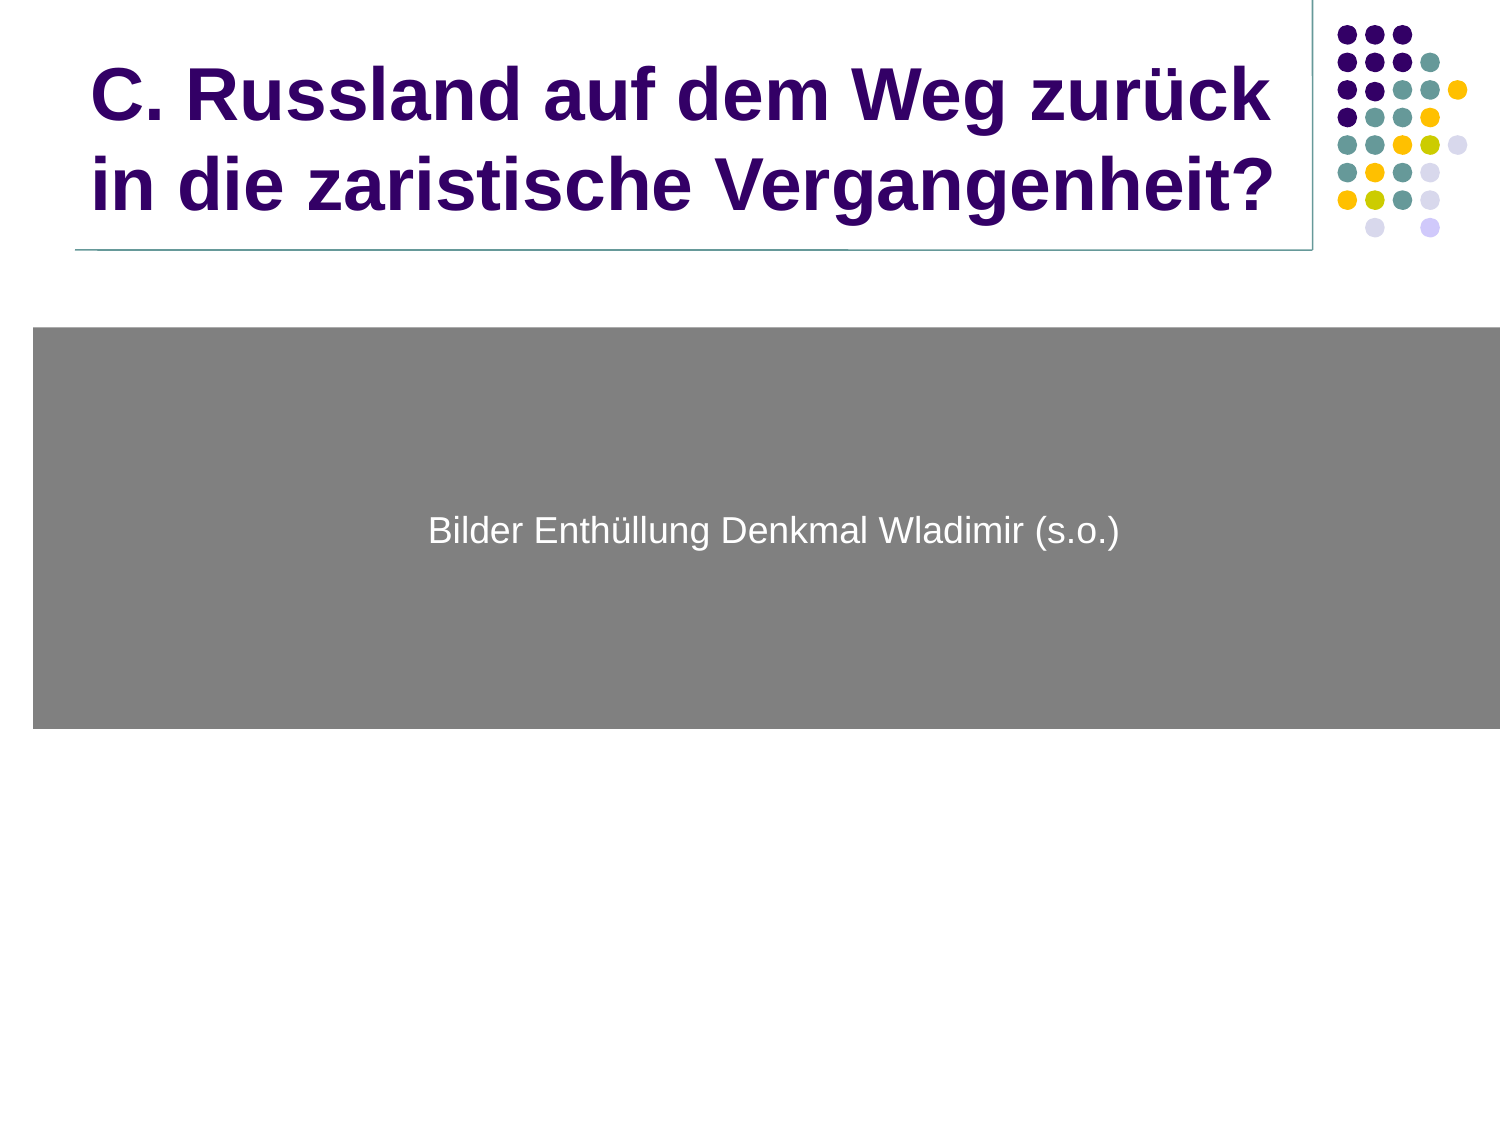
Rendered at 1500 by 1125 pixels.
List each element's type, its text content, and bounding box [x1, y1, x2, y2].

text_box Bilder Enthüllung Denkmal Wladimir (s.o.) [33, 327, 1500, 729]
title C. Russland auf dem Weg zurück in die zaristische Vergangenheit? [74, 19, 1313, 233]
